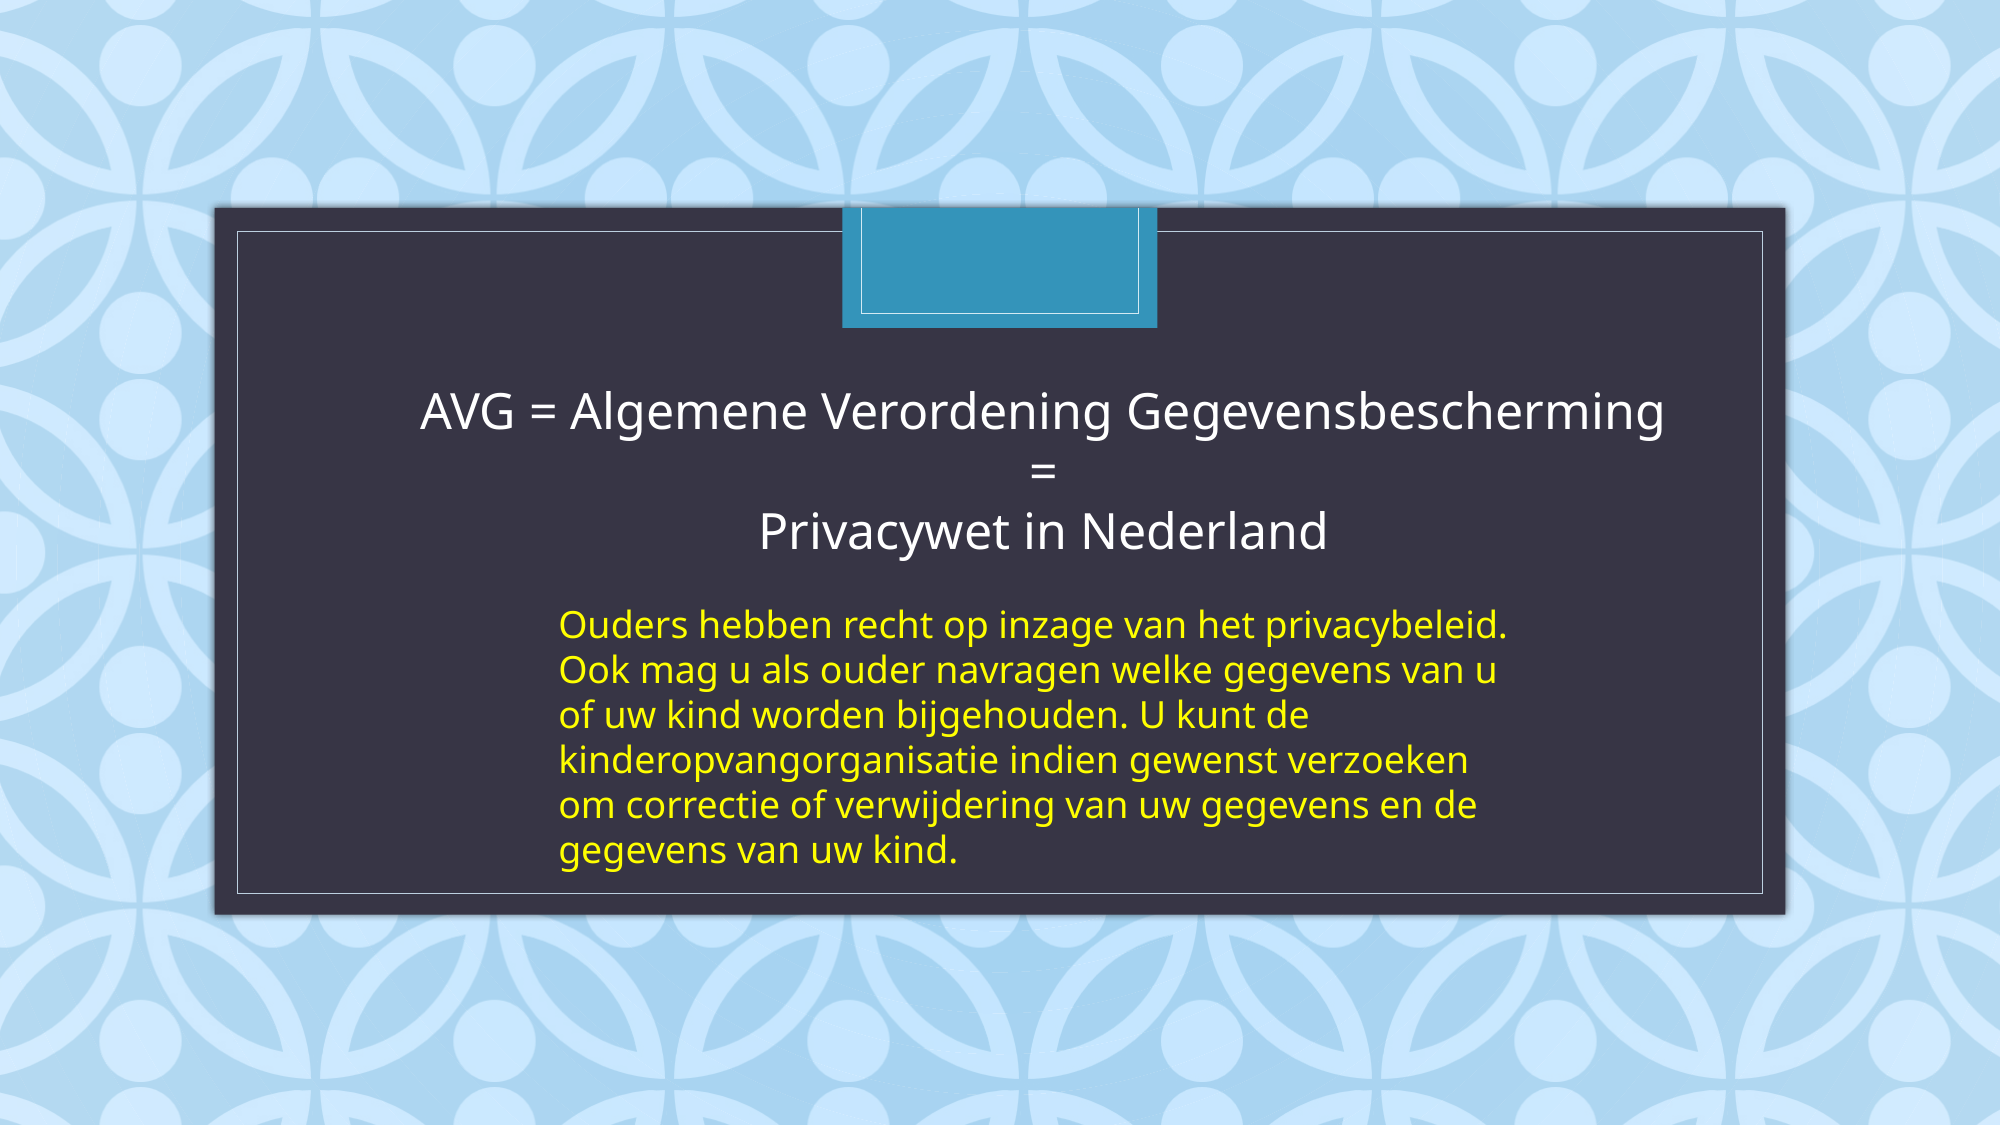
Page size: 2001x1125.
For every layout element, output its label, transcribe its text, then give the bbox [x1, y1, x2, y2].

text_box Ouders hebben recht op inzage van het privacybeleid. Ook mag u als ouder navragen welke gegevens van u of uw kind worden bijgehouden. U kunt de kinderopvangorganisatie indien gewenst verzoeken om correctie of verwijdering van uw gegevens en de gegevens van uw kind. [543, 593, 1544, 969]
text_box AVG = Algemene Verordening Gegevensbescherming = Privacywet in Nederland [405, 371, 1682, 567]
